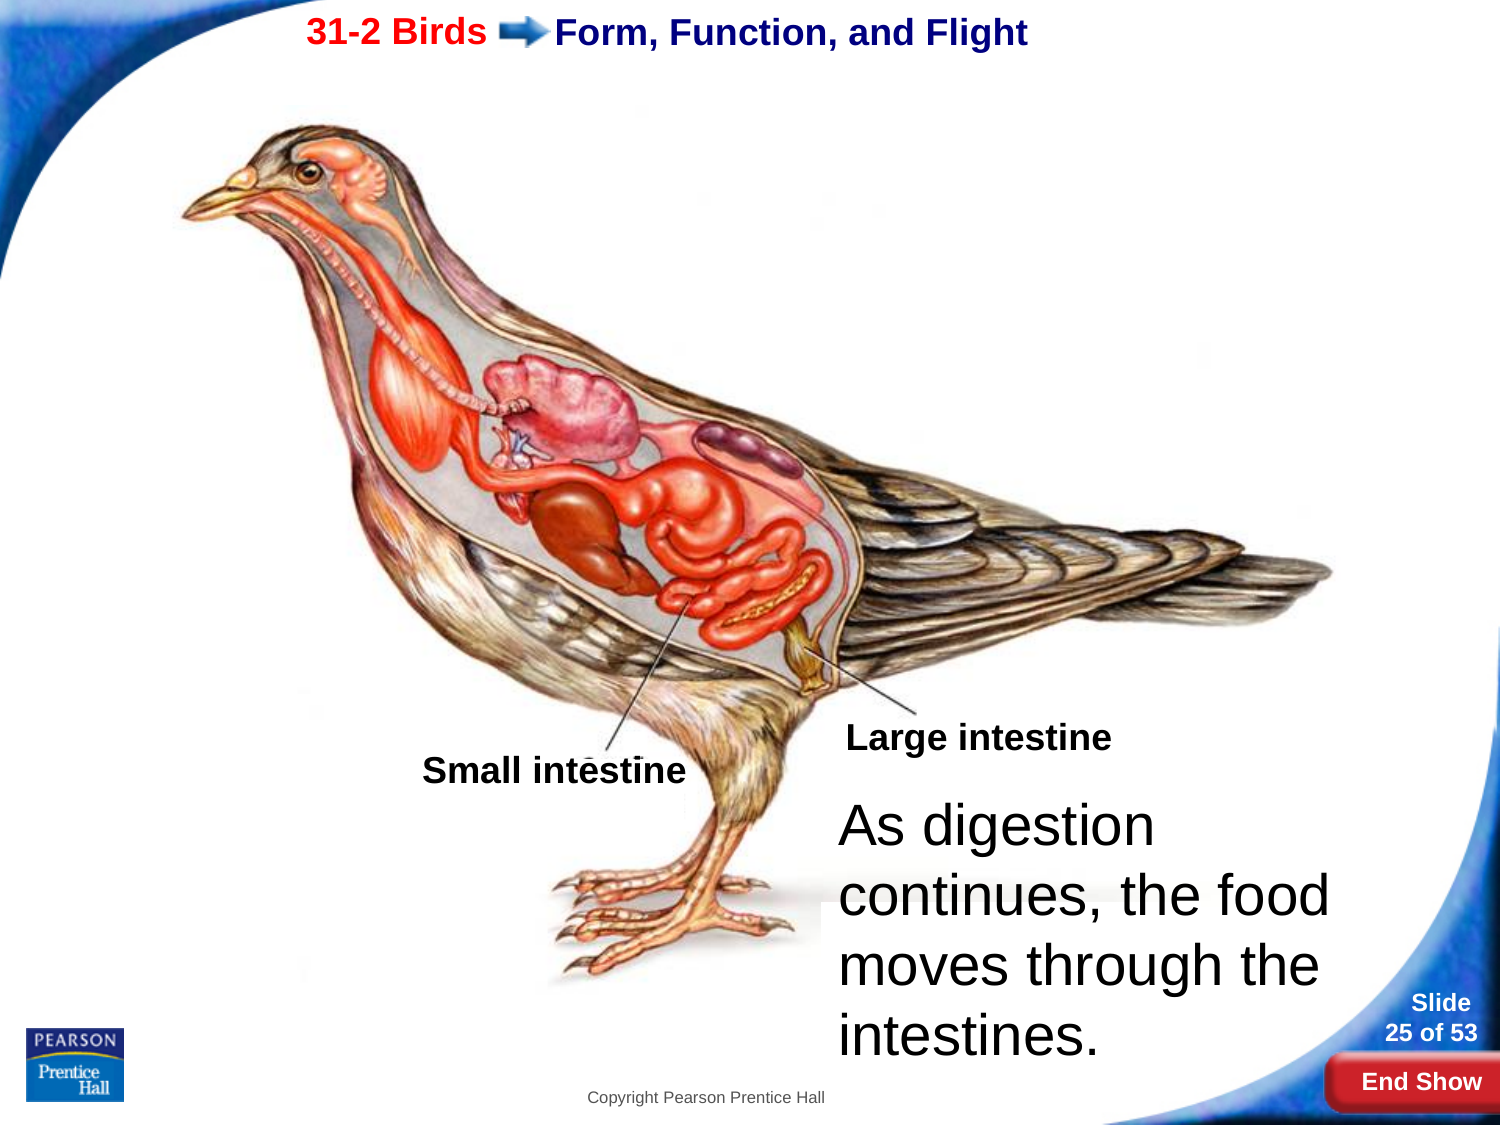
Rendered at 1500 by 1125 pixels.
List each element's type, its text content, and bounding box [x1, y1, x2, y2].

footer Copyright Pearson Prentice Hall [468, 1078, 945, 1105]
picture [0, 0, 1500, 1125]
text_box As digestion continues, the food moves through the intestines. [823, 779, 1452, 1075]
title Form, Function, and Flight [539, 0, 1209, 76]
